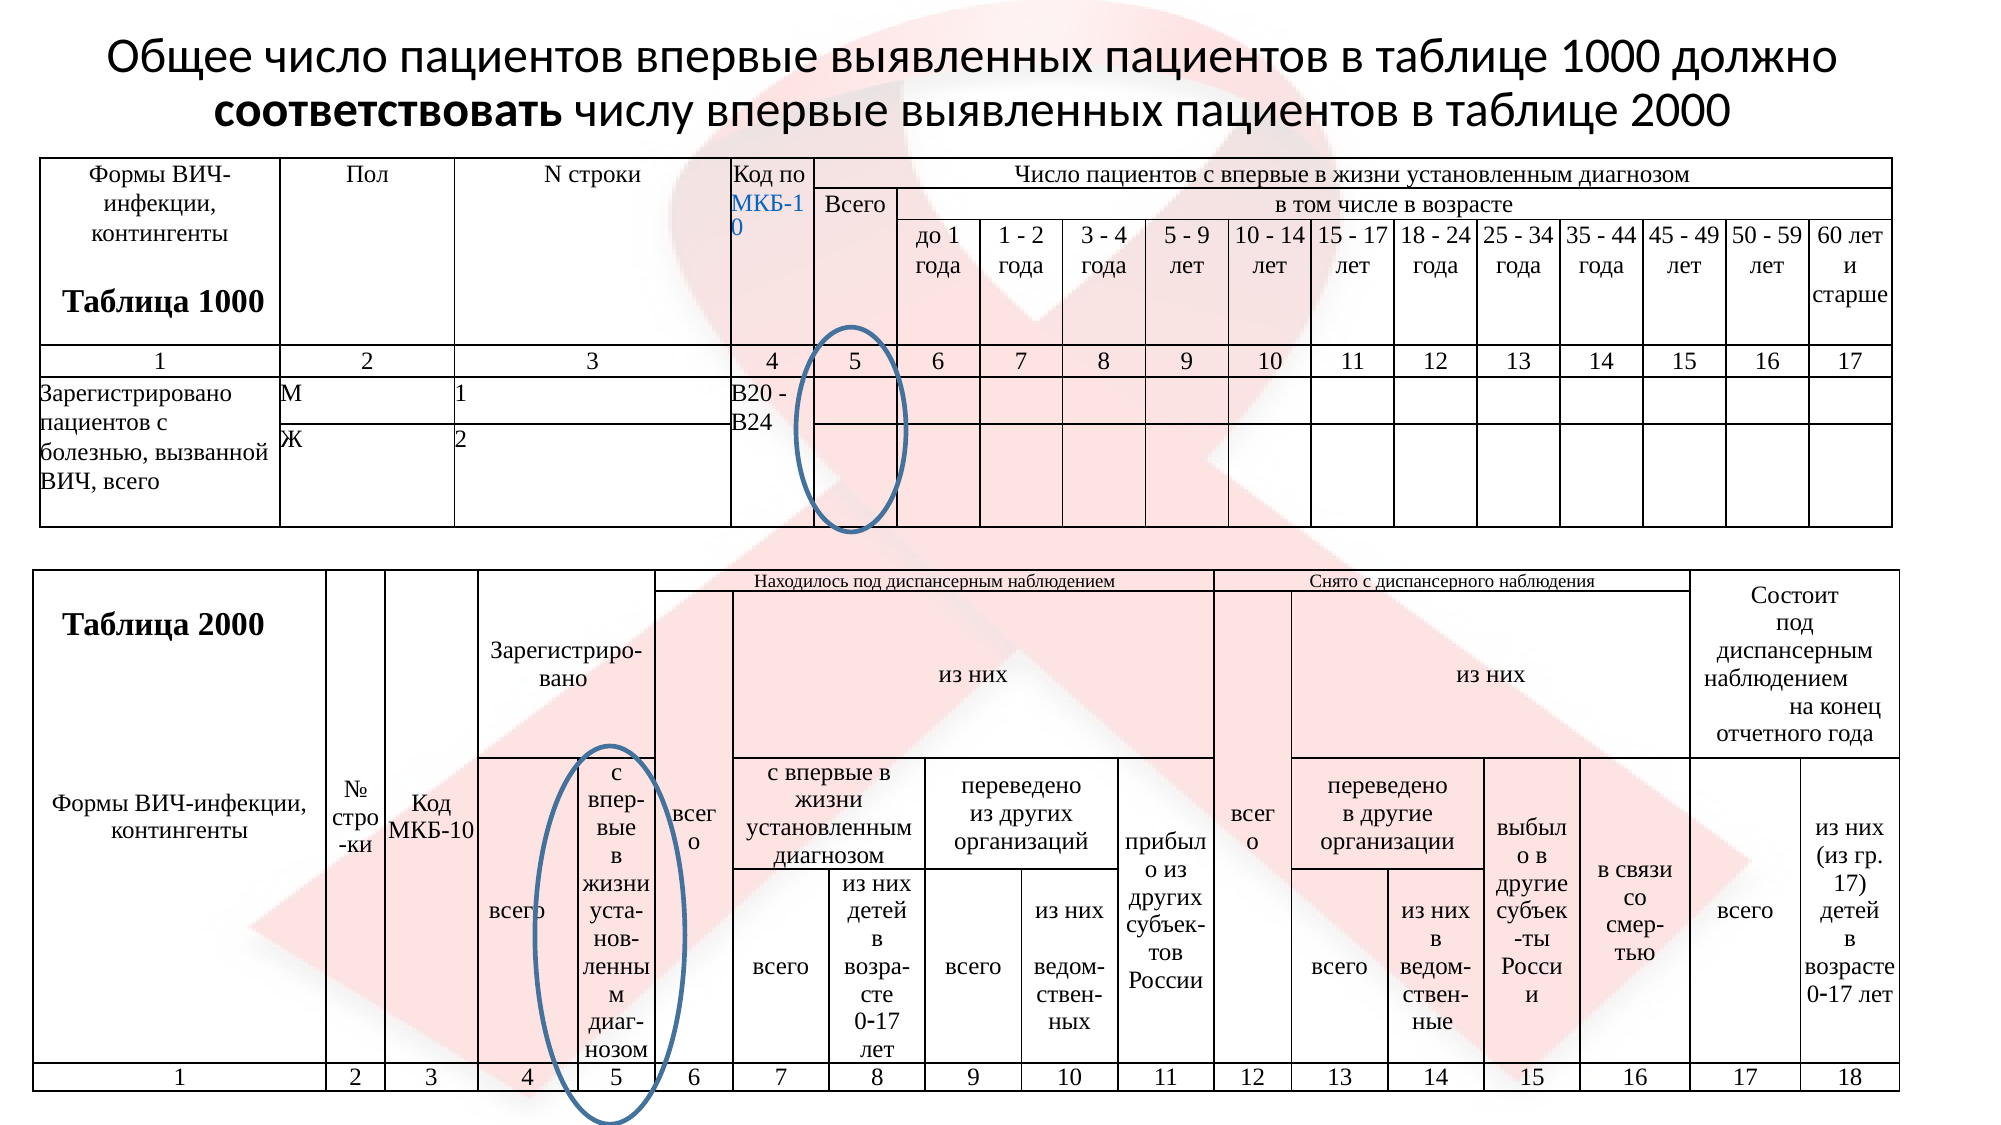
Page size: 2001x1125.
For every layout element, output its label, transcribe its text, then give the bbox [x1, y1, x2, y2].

table_cell [981, 425, 1062, 526]
table_cell [1146, 378, 1228, 423]
table_cell 3 [455, 346, 730, 376]
table_cell 11 [1119, 1064, 1213, 1090]
table_cell 18 [1801, 1064, 1899, 1090]
table_cell 6 [898, 346, 979, 376]
table_cell [1561, 378, 1642, 423]
table_header Число пациентов с впервые в жизни установленным диагнозом [815, 159, 1891, 187]
table_cell 2 [327, 1064, 384, 1090]
table_cell 9 [926, 1064, 1021, 1090]
text_box Таблица 2000 [47, 594, 281, 650]
table_cell из них ведом-ствен-ных [1022, 870, 1117, 1062]
table_header Зарегистриро- вано [479, 571, 654, 757]
table_cell 4 [732, 346, 813, 376]
table_header Код по МКБ-10 [732, 159, 813, 344]
text_box [794, 326, 908, 534]
table_header Находилось под диспансерным наблюдением [656, 571, 1213, 590]
table_cell М [281, 378, 454, 423]
table_cell 10 [1229, 346, 1310, 376]
table_cell всего [734, 870, 828, 1062]
table_cell [981, 378, 1062, 423]
table_cell в связи со смер-тью [1581, 759, 1689, 1062]
table_cell 60 лет и старше [1810, 220, 1891, 344]
table_cell прибыло из других субъек-тов России [1119, 759, 1213, 1062]
table_header Состоит под диспансерным наблюдением на конец отчетного года [1691, 571, 1899, 757]
table_cell 14 [1389, 1064, 1483, 1090]
table_cell [1810, 378, 1891, 423]
table_cell 50 - 59 лет [1727, 220, 1808, 344]
table_cell переведено в другие организации [1292, 759, 1483, 868]
table_cell 1 - 2 года [981, 220, 1062, 344]
table_cell [898, 425, 979, 526]
table_cell [1727, 378, 1808, 423]
table_cell [1146, 425, 1228, 526]
table_cell [1229, 425, 1310, 526]
table_cell 1 [455, 378, 730, 423]
table_cell 2 [281, 346, 454, 376]
table_cell 8 [1063, 346, 1145, 376]
table_cell [1312, 378, 1393, 423]
table_cell [815, 511, 829, 526]
table_cell 13 [1478, 346, 1559, 376]
table_cell 45 - 49 лет [1644, 220, 1725, 344]
table_cell 13 [1292, 1064, 1387, 1090]
table_cell 17 [1810, 346, 1891, 376]
table_cell 17 [1691, 1064, 1800, 1090]
table_cell [1644, 425, 1725, 526]
table_cell [1644, 378, 1725, 423]
table_header Формы ВИЧ-инфекции, контингенты [41, 159, 279, 344]
title Общее число пациентов впервые выявленных пациентов в таблице 1000 должно соответствовать числу впервые выявленных пациентов в таблице 2000 [45, 15, 1900, 150]
table_cell 15 - 17 лет [1312, 220, 1393, 344]
text_box [533, 744, 686, 1125]
table_cell 9 [1146, 346, 1228, 376]
table_cell 16 [1581, 1064, 1689, 1090]
table_cell 35 - 44 года [1561, 220, 1642, 344]
table_cell [1478, 425, 1559, 526]
table_cell [1478, 378, 1559, 423]
text_box Таблица 1000 [47, 271, 281, 327]
table_cell 7 [734, 1064, 828, 1090]
table_cell 3 - 4 года [1063, 220, 1145, 344]
table_cell всего [479, 759, 577, 1062]
table_cell 8 [830, 1064, 924, 1090]
table_cell [1395, 378, 1476, 423]
table_cell [1312, 425, 1393, 526]
table_cell 10 - 14 лет [1229, 220, 1310, 344]
table_cell [1810, 425, 1891, 526]
table_cell 18 - 24 года [1395, 220, 1476, 344]
table_cell 16 [1727, 346, 1808, 376]
table_cell из них детей в возра-сте 017 лет [830, 870, 924, 1062]
table_cell всего [1292, 870, 1387, 1062]
table_cell Ж [281, 425, 454, 526]
table_cell 4 [479, 1064, 565, 1090]
table_header Снято с диспансерного наблюдения [1215, 571, 1689, 590]
table_cell 14 [1561, 346, 1642, 376]
table_cell 2 [455, 425, 730, 526]
table_cell 10 [1022, 1064, 1117, 1090]
table_cell 12 [1395, 346, 1476, 376]
table_cell 3 [386, 1064, 477, 1090]
table_header Код МКБ-10 [386, 571, 477, 1062]
table_cell B20 - B24 [732, 378, 813, 526]
table_cell всего [656, 592, 732, 1062]
table_header Формы ВИЧ-инфекции, контингенты [34, 571, 325, 1062]
table_cell [1063, 378, 1145, 423]
table_cell 7 [981, 346, 1062, 376]
table_cell 1 [41, 346, 279, 376]
table_cell Зарегистрировано пациентов с болезнью, вызванной ВИЧ, всего [41, 378, 279, 526]
table_cell [873, 494, 896, 526]
table_cell из них в ведом-ствен-ные [1389, 870, 1483, 1062]
table_cell 1 [34, 1064, 325, 1090]
table_cell Всего [815, 189, 896, 344]
table_cell [1727, 425, 1808, 526]
table_cell 11 [1312, 346, 1393, 376]
table_cell всего [1215, 592, 1291, 1062]
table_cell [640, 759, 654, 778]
table_cell [900, 378, 979, 423]
table_cell 12 [1215, 1064, 1291, 1090]
table_cell 15 [1485, 1064, 1579, 1090]
table_cell [1229, 378, 1310, 423]
table_cell [1063, 425, 1145, 526]
table_cell [1561, 425, 1642, 526]
table_cell 5 - 9 лет [1146, 220, 1228, 344]
table_cell всего [1691, 759, 1800, 1062]
table_cell из них [1292, 592, 1689, 757]
table_cell переведено из других организаций [926, 759, 1117, 868]
table_header N строки [455, 159, 730, 344]
table_cell 5 [885, 346, 896, 365]
table_header № стро-ки [327, 571, 384, 1062]
table_cell 6 [656, 1064, 732, 1090]
table_cell из них [734, 592, 1213, 757]
table_header Пол [281, 159, 454, 344]
table_cell в том числе в возрасте [898, 189, 1891, 219]
table_cell выбыло в другие субъек-ты России [1485, 759, 1579, 1062]
table_cell [1395, 425, 1476, 526]
table_cell 15 [1644, 346, 1725, 376]
table_cell до 1 года [898, 220, 979, 344]
table_cell всего [926, 870, 1021, 1062]
table_cell с впервые в жизни установленным диагнозом [734, 759, 924, 868]
table_cell 25 - 34 года [1478, 220, 1559, 344]
table_cell из них (из гр. 17) детей в возрасте 017 лет [1801, 759, 1899, 1062]
